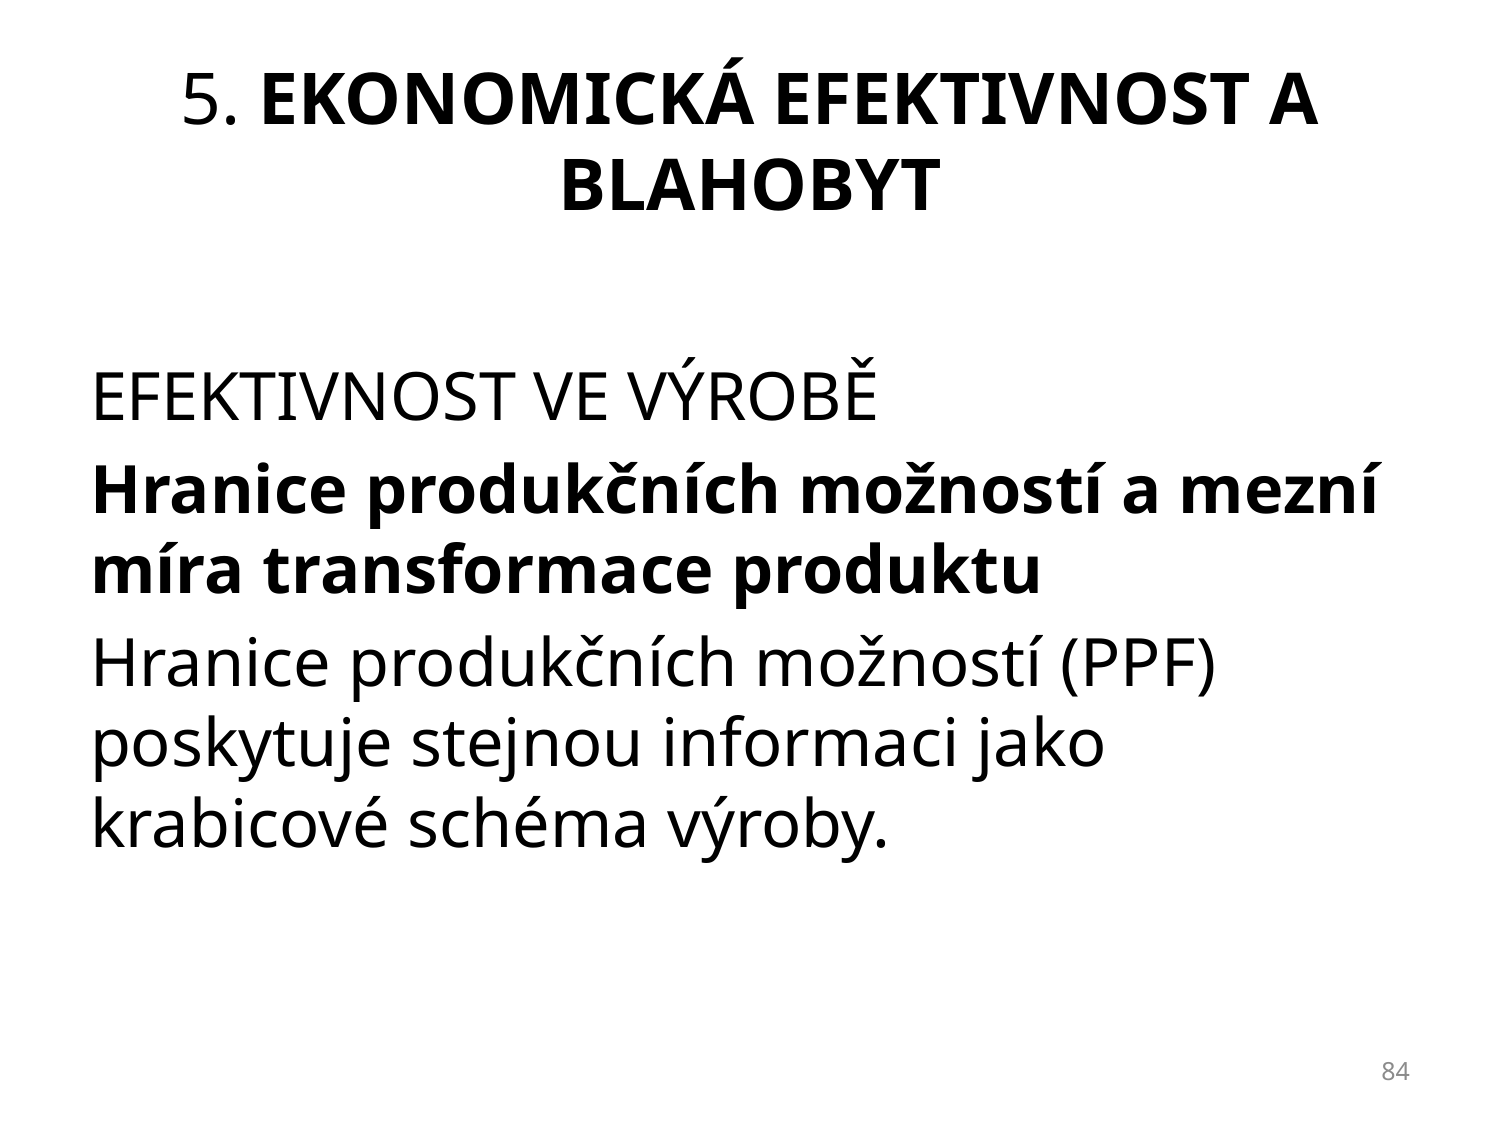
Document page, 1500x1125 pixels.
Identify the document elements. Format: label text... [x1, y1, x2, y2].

list EFEKTIVNOST VE VÝROBĚ Hranice produkčních možností a mezní míra transformace produktu Hranice produkčních možností (PPF) poskytuje stejnou informaci jako krabicové schéma výroby. [75, 262, 1425, 1005]
slide_number 84 [1074, 1042, 1425, 1103]
title 5. Ekonomická efektivnost a blahobyt [75, 45, 1425, 233]
